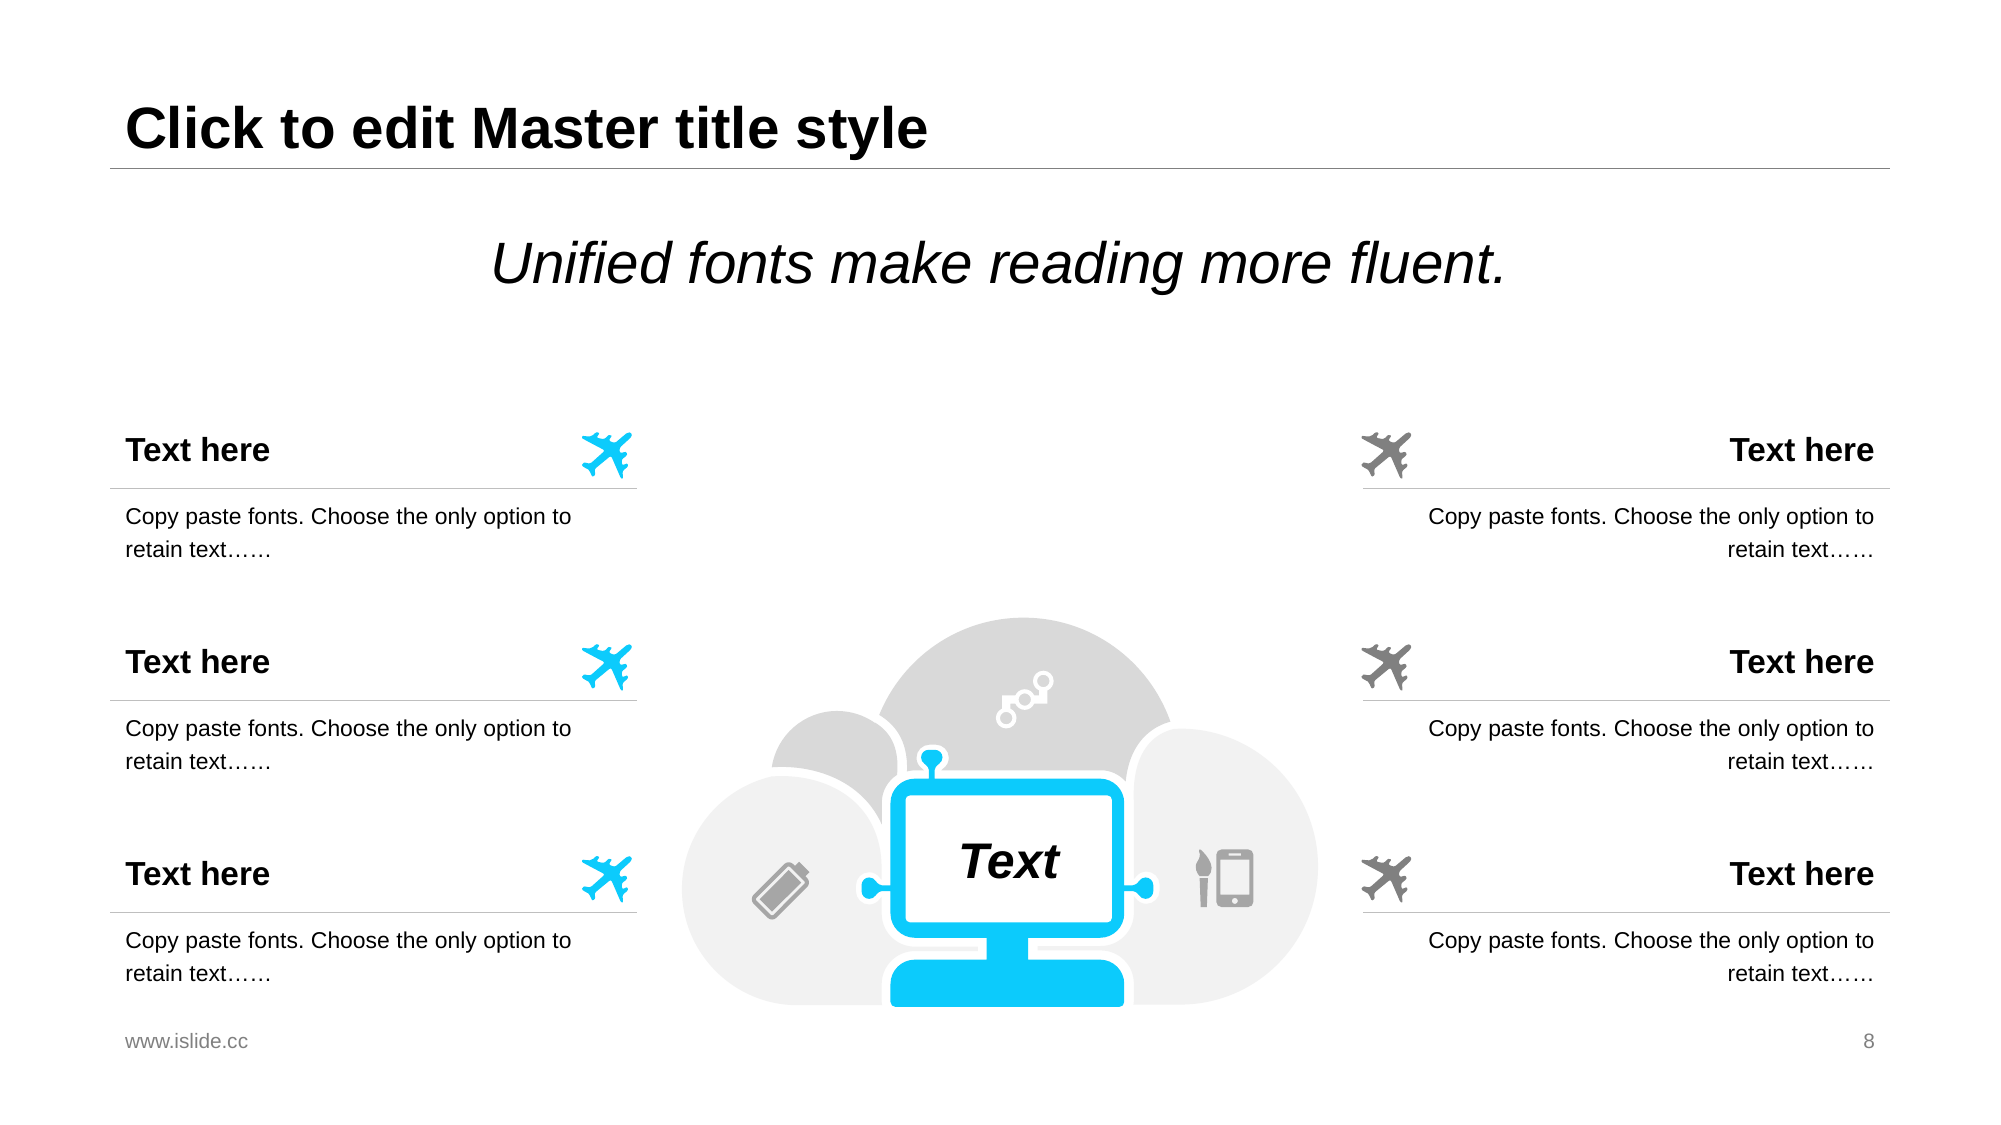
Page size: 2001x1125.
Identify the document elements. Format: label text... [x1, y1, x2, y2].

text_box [110, 185, 1890, 1009]
footer www.islide.cc [109, 1023, 790, 1058]
title Click to edit Master title style [109, 0, 1890, 169]
slide_number 8 [1412, 1023, 1890, 1058]
